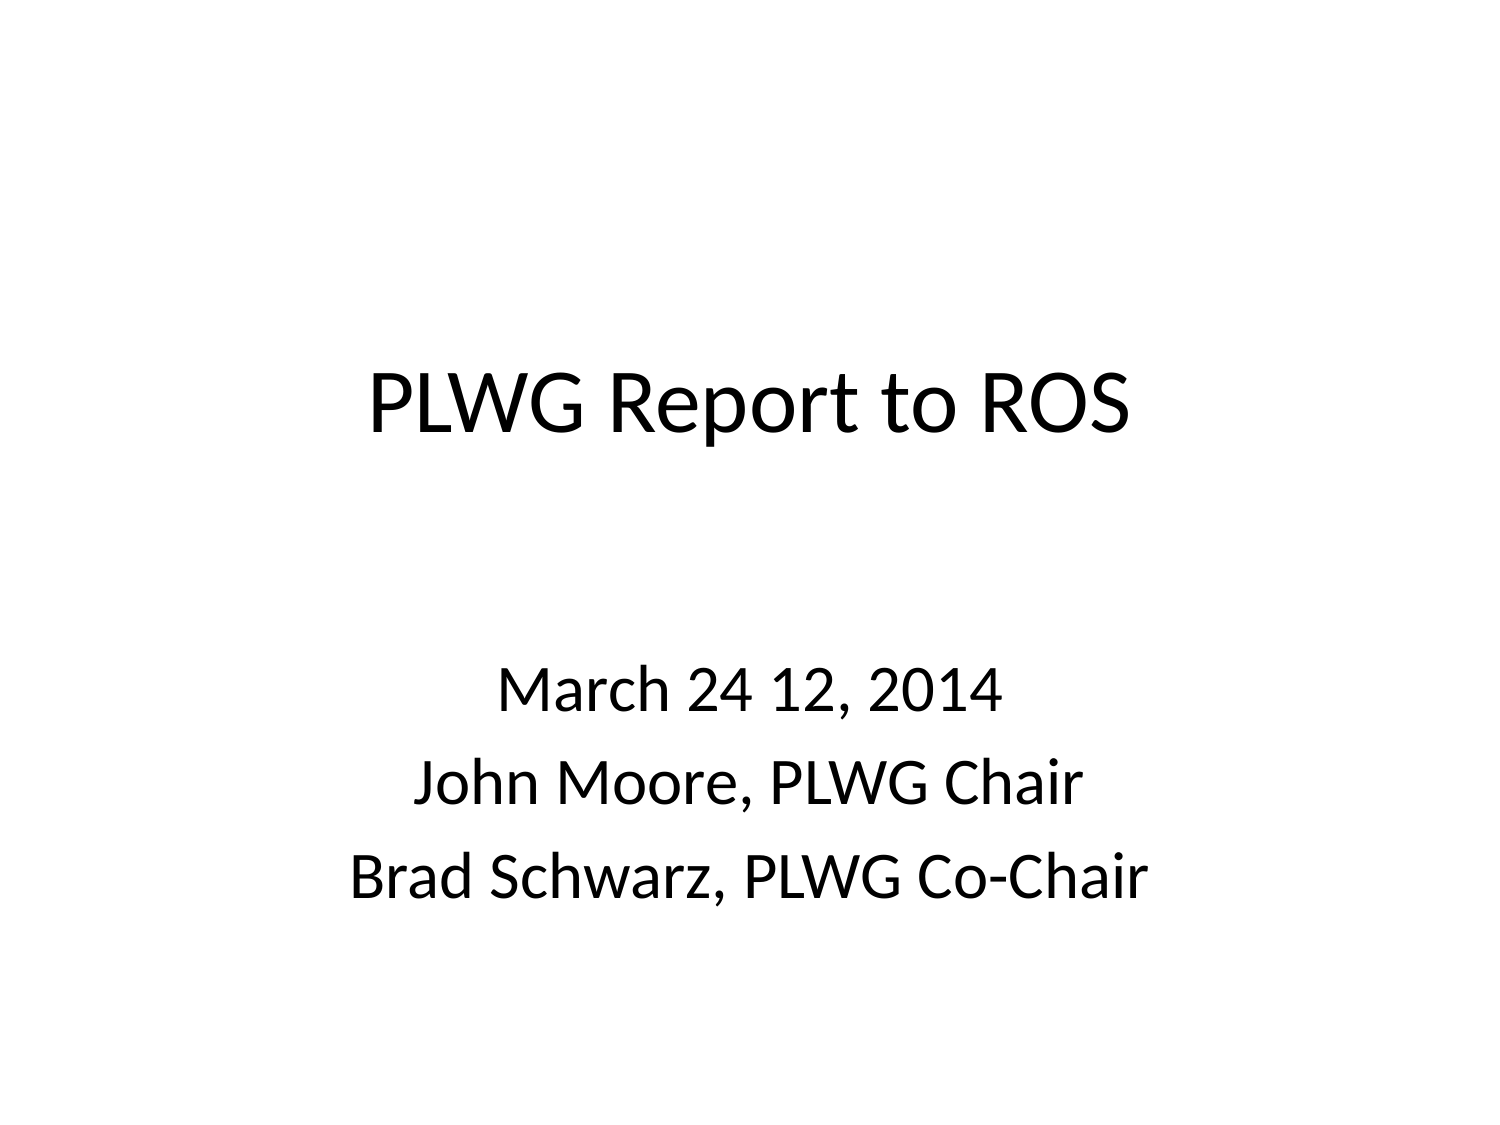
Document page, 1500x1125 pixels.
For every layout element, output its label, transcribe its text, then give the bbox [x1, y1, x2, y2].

subtitle March 24 12, 2014 John Moore, PLWG Chair Brad Schwarz, PLWG Co-Chair [225, 637, 1275, 925]
title PLWG Report to ROS [112, 200, 1388, 591]
